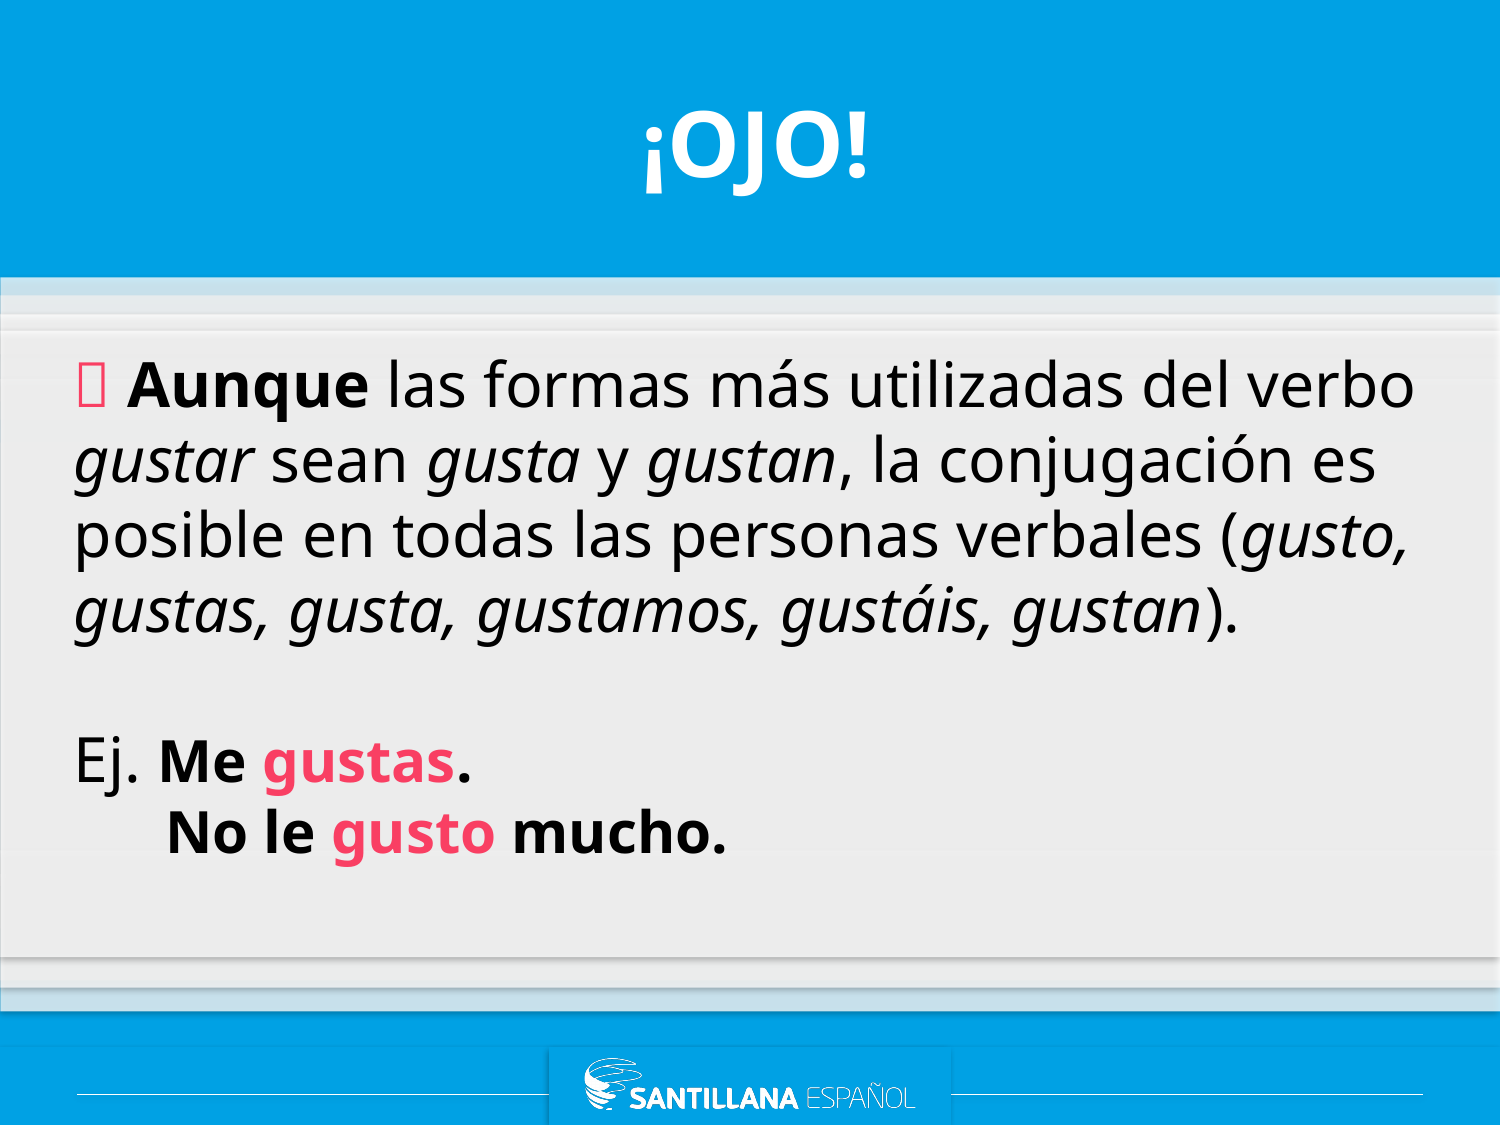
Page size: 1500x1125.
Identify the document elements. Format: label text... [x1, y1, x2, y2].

text_box ¡OJO! [17, 78, 1495, 244]
text_box  Aunque las formas más utilizadas del verbo gustar sean gusta y gustan, la conjugación es posible en todas las personas verbales (gusto, gustas, gusta, gustamos, gustáis, gustan). Ej. Me gustas. No le gusto mucho. [58, 338, 1453, 948]
